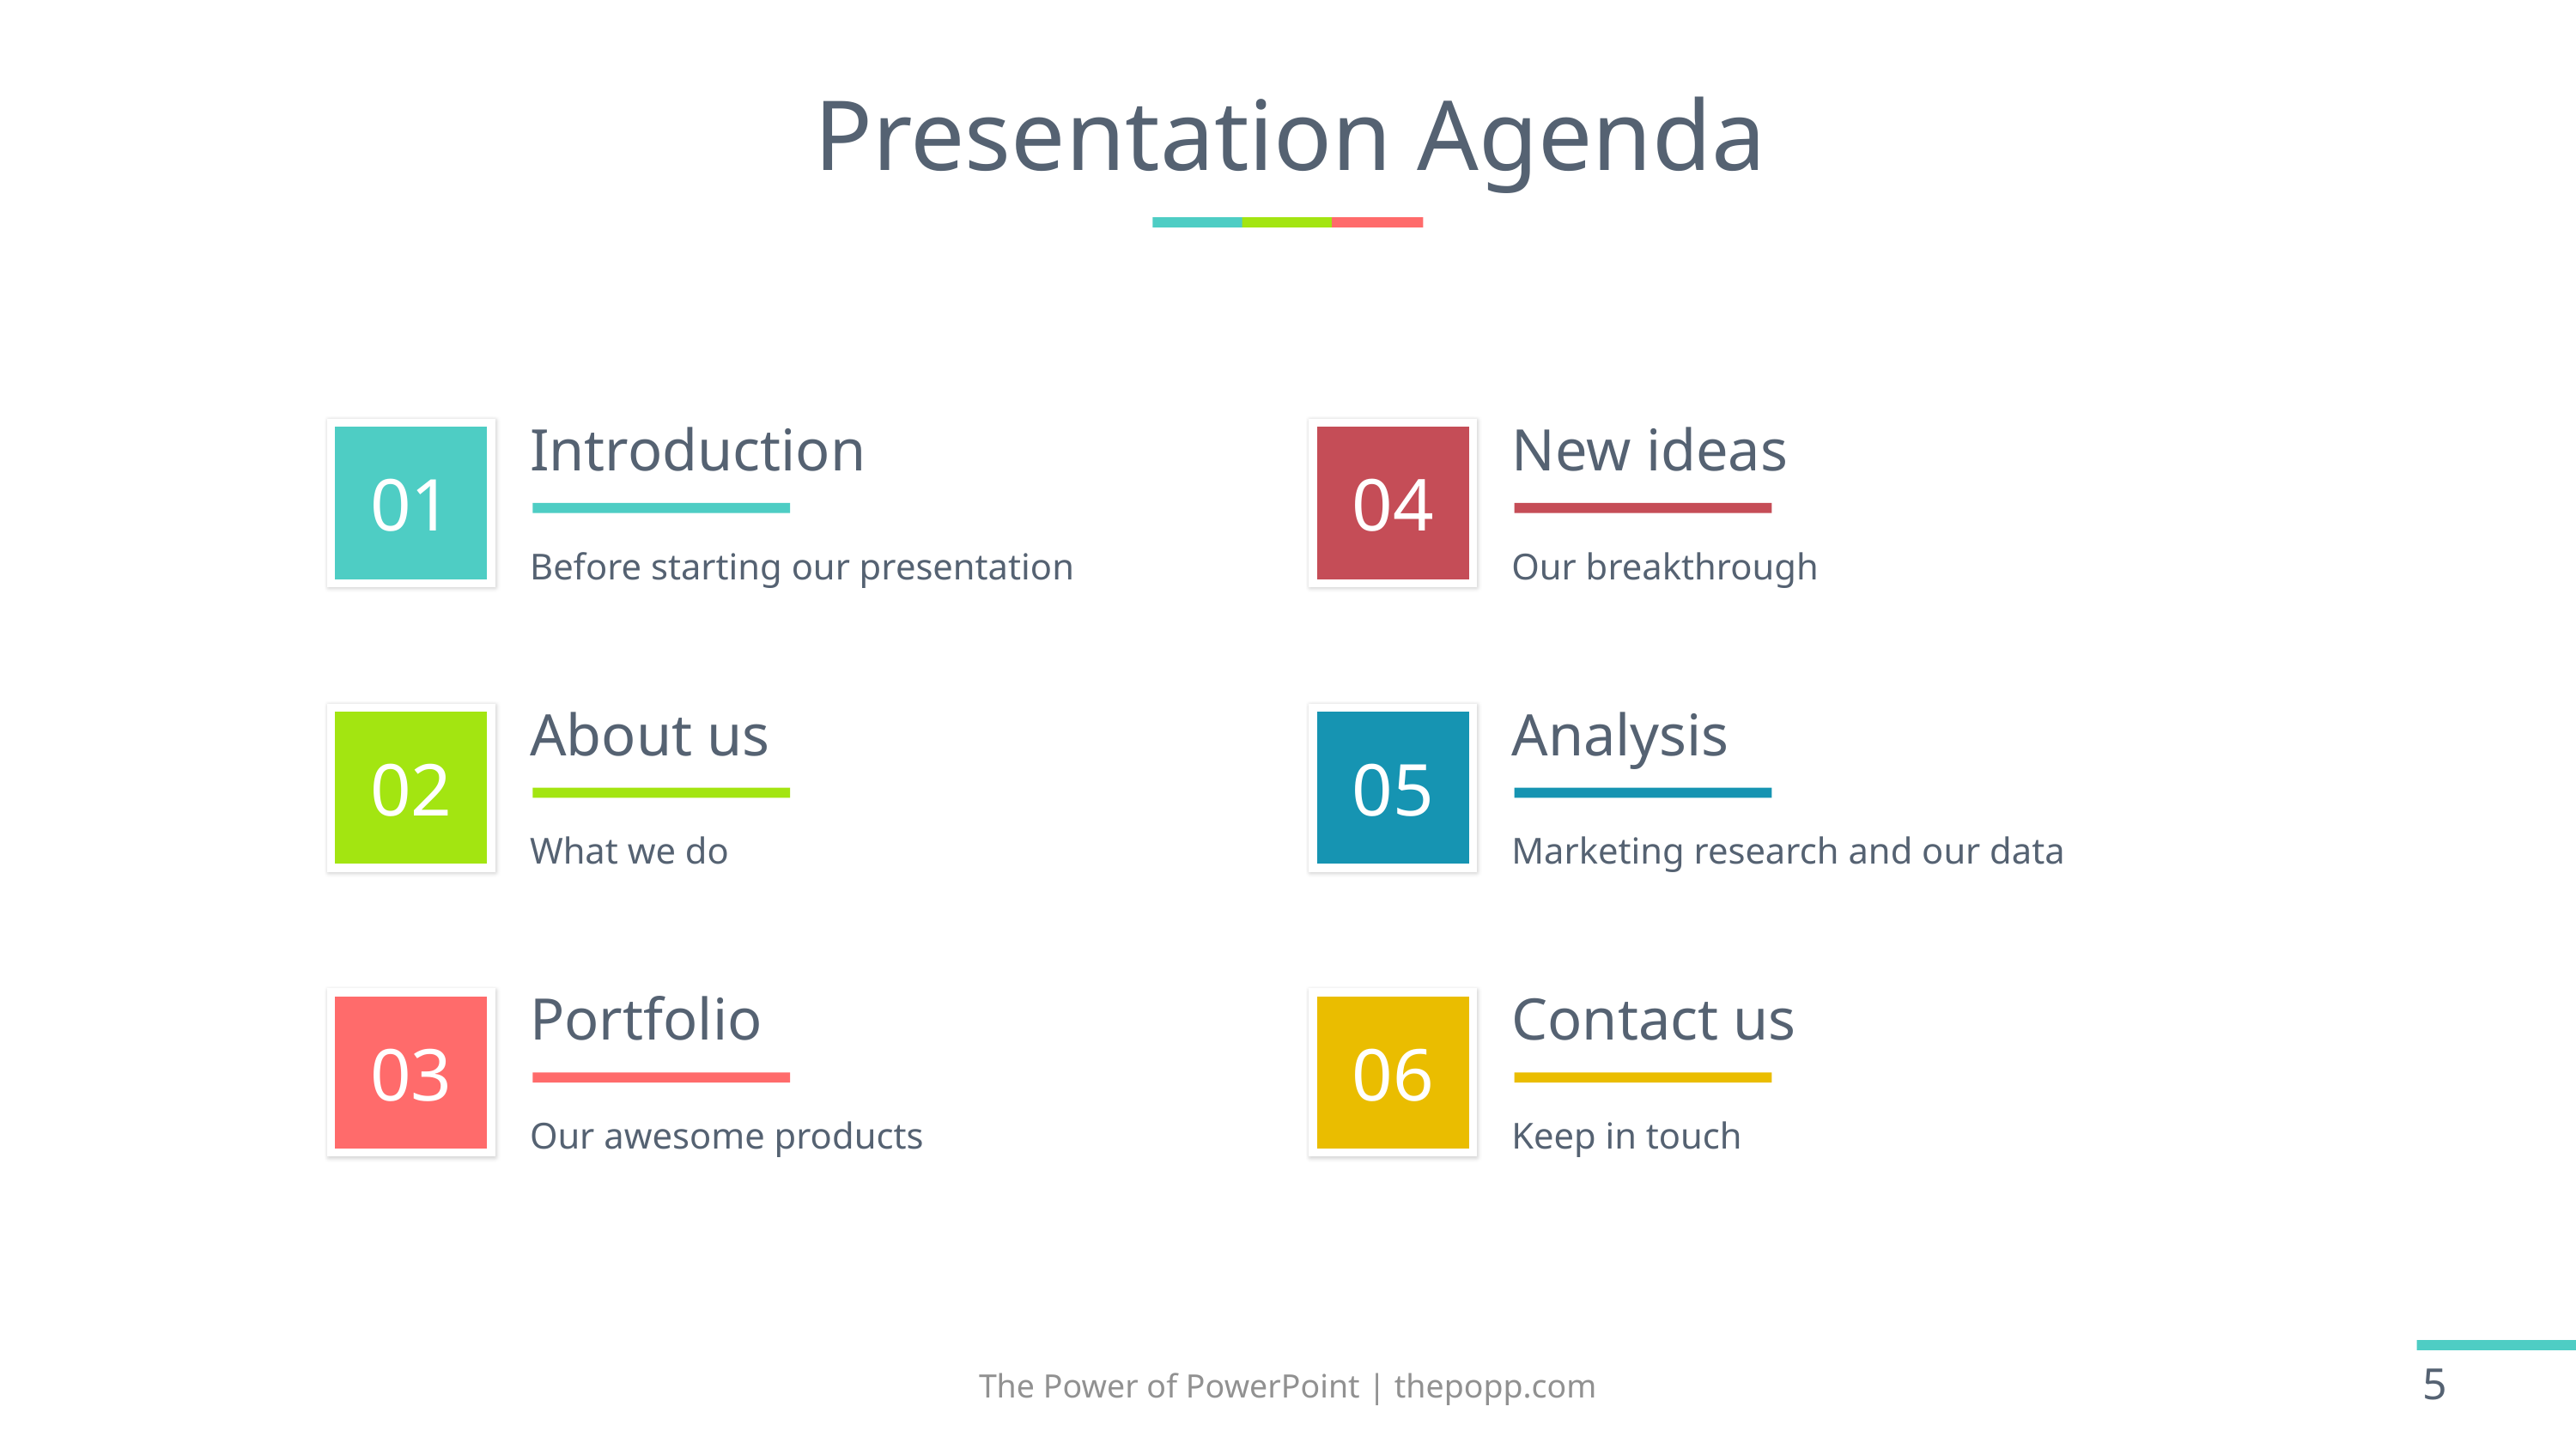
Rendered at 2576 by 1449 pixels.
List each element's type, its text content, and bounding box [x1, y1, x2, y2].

list Our awesome products [517, 1094, 1272, 1173]
list Keep in touch [1498, 1094, 2253, 1173]
list Before starting our presentation [517, 524, 1272, 604]
slide_number 5 [2409, 1351, 2576, 1421]
list What we do [517, 809, 1272, 888]
list Marketing research and our data [1498, 809, 2253, 888]
footer The Power of PowerPoint | thepopp.com [853, 1349, 1723, 1427]
list Contact us [1498, 964, 2253, 1070]
list Introduction [517, 395, 1272, 500]
list New ideas [1498, 395, 2253, 500]
list About us [517, 680, 1272, 785]
title Presentation Agenda [69, 49, 2512, 230]
list Analysis [1498, 680, 2253, 785]
list Portfolio [517, 964, 1272, 1070]
list Our breakthrough [1498, 524, 2253, 604]
